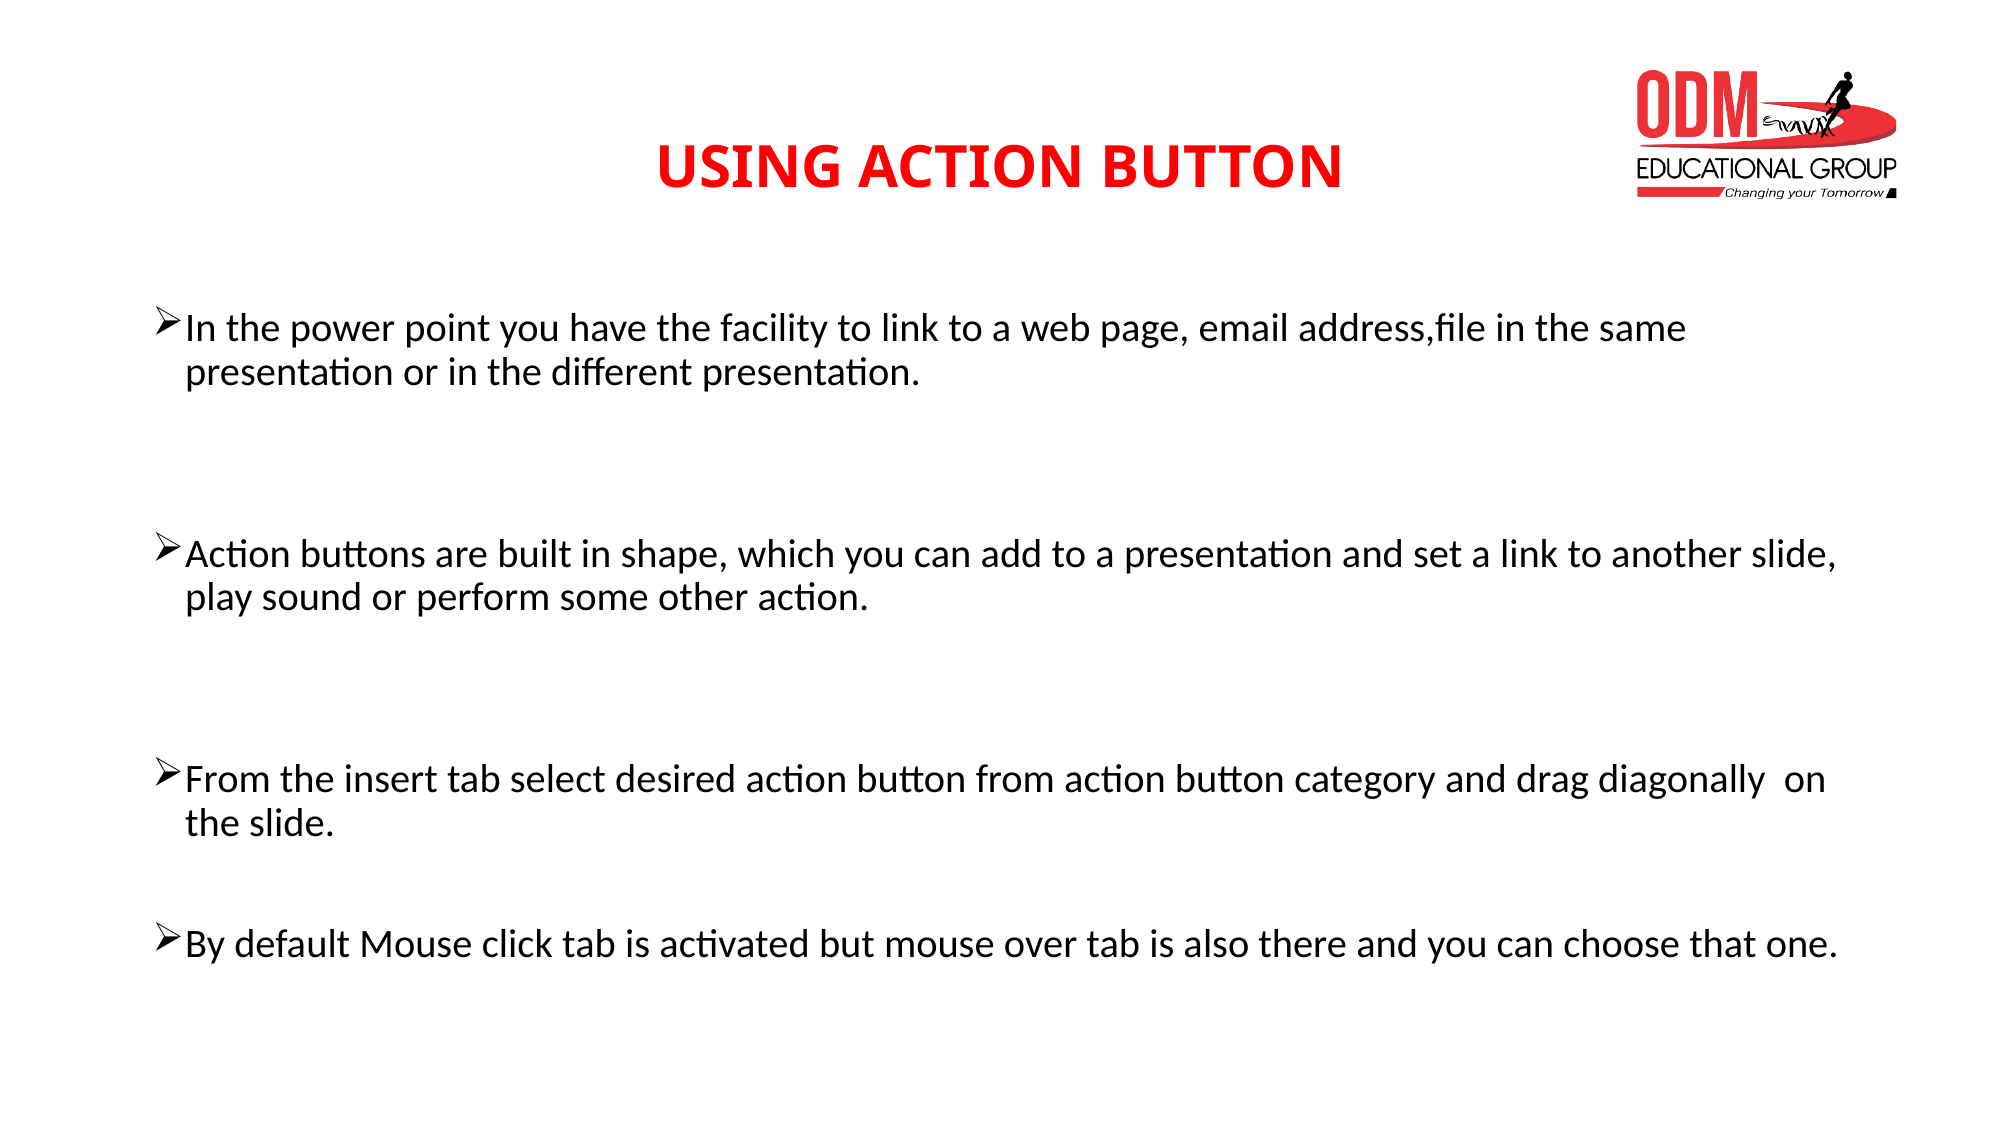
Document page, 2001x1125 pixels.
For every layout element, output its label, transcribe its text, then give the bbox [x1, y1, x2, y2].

title USING ACTION BUTTON [137, 59, 1863, 278]
list In the power point you have the facility to link to a web page, email address,file in the same presentation or in the different presentation. Action buttons are built in shape, which you can add to a presentation and set a link to another slide, play sound or perform some other action. From the insert tab select desired action button from action button category and drag diagonally on the slide. By default Mouse click tab is activated but mouse over tab is also there and you can choose that one. [137, 299, 1863, 1014]
text_box [1637, 70, 1897, 199]
